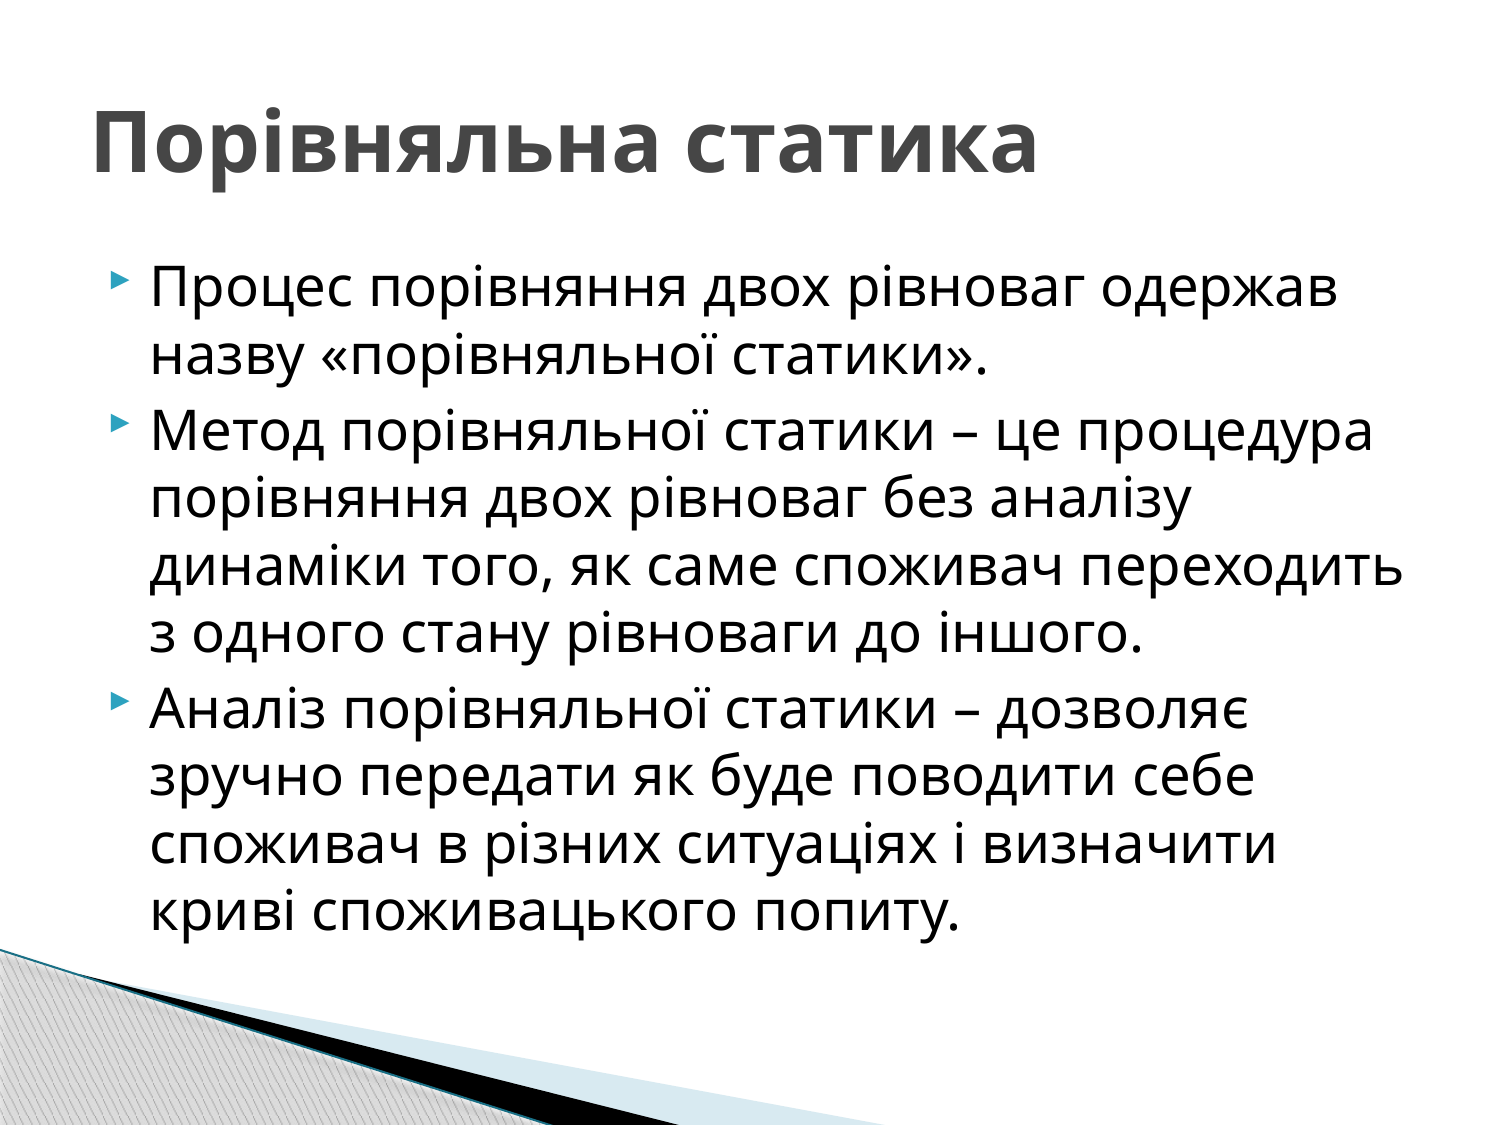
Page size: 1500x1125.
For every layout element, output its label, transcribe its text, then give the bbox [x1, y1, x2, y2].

title Порівняльна статика [75, 45, 1425, 233]
list Процес порівняння двох рівноваг одержав назву «порівняльної статики». Метод порівняльної статики – це процедура порівняння двох рівноваг без аналізу динаміки того, як саме споживач переходить з одного стану рівноваги до іншого. Аналіз порівняльної статики – дозволяє зручно передати як буде поводити себе споживач в різних ситуаціях і визначити криві споживацького попиту. [75, 243, 1425, 986]
